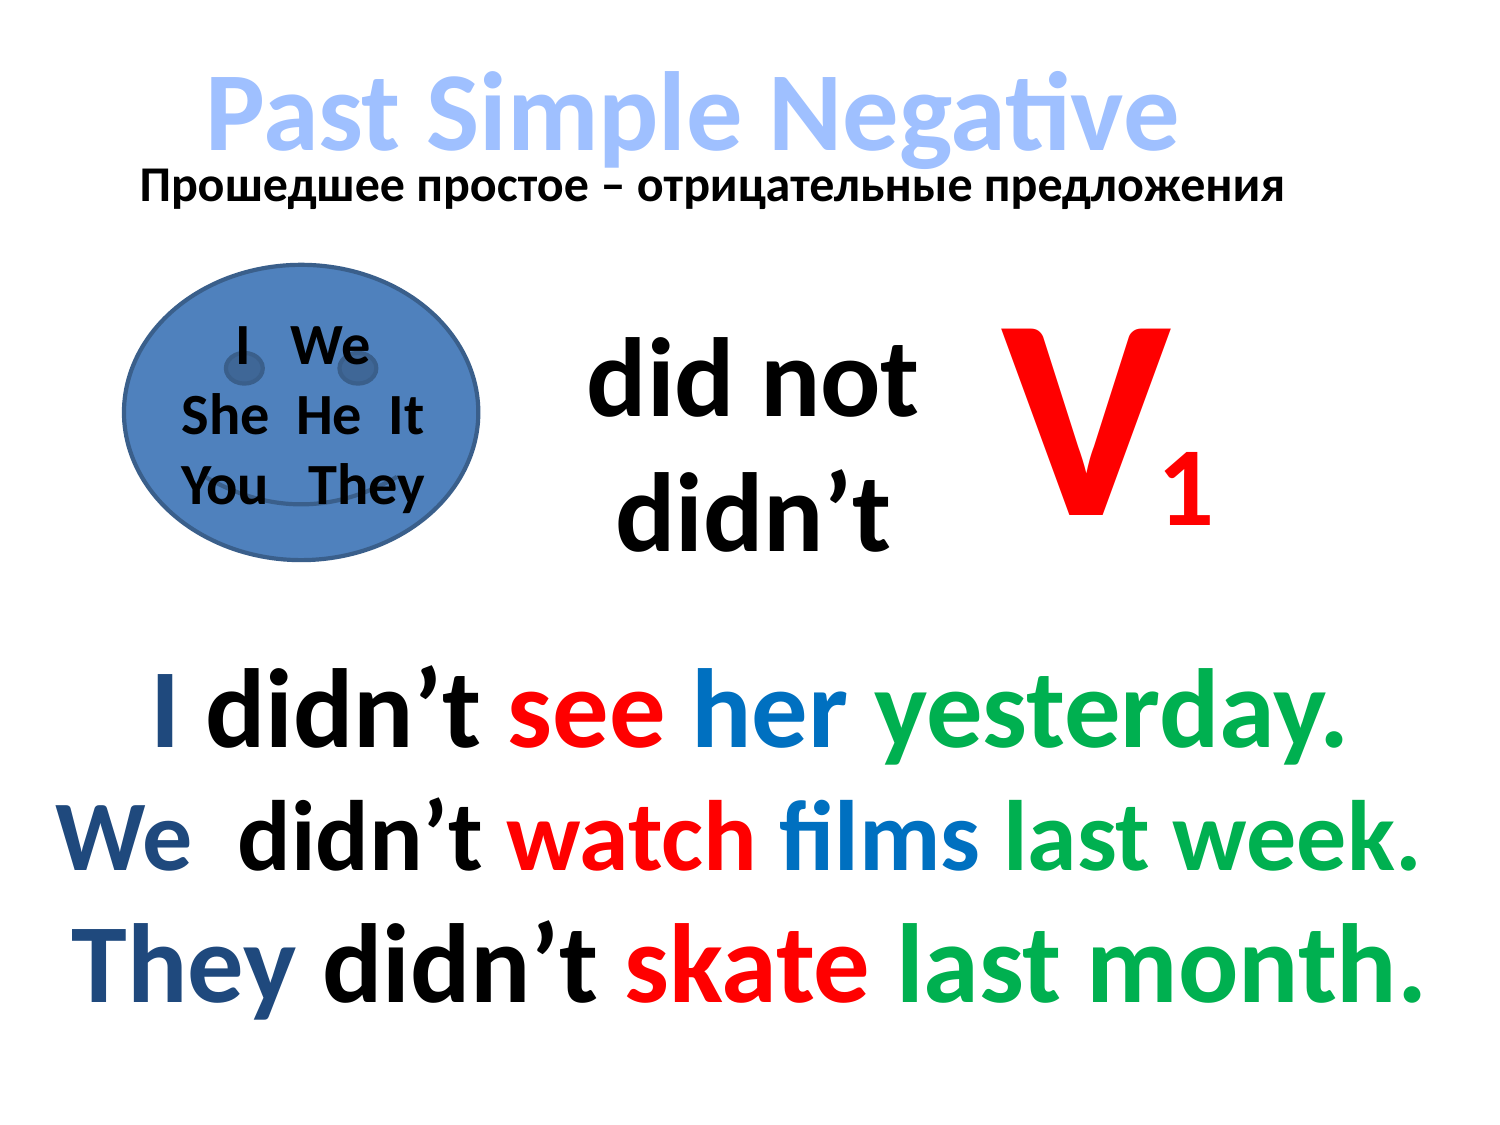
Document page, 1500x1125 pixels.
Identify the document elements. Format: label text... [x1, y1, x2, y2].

text_box V [986, 220, 1186, 581]
text_box [181, 524, 421, 563]
text_box I didn’t see her yesterday. We didn’t watch films last week. They didn’t skate last month. [0, 627, 1500, 1125]
text_box did not didn’t [571, 296, 936, 582]
text_box Past Simple Negative [190, 30, 1222, 181]
text_box I We She He It You They [120, 298, 487, 524]
text_box Прошедшее простое – отрицательные предложения [124, 144, 1484, 220]
text_box 1 [1112, 405, 1258, 556]
text_box [185, 262, 417, 298]
